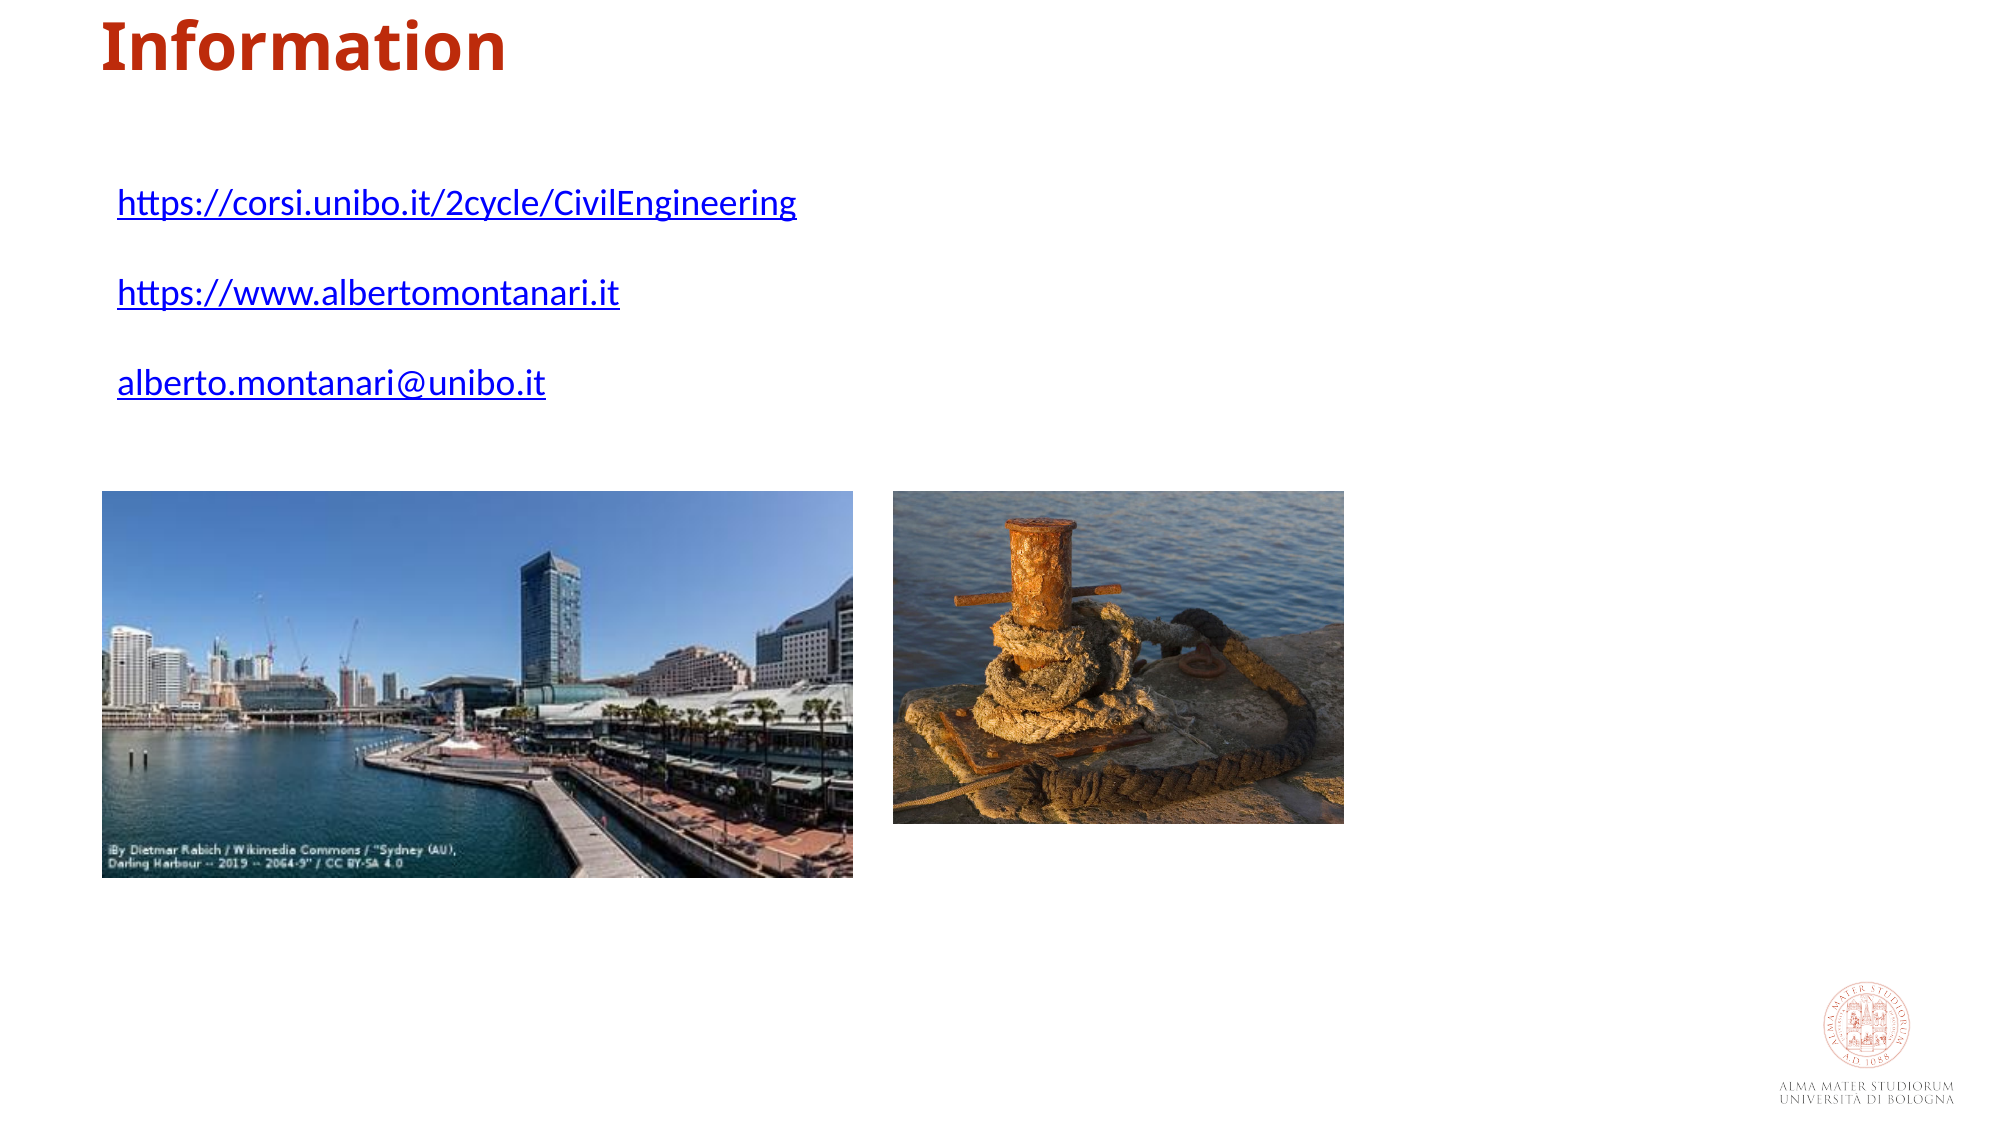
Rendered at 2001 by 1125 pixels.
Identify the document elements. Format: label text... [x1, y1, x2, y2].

list Information [86, 30, 1930, 138]
text_box https://corsi.unibo.it/2cycle/CivilEngineering https://www.albertomontanari.it alberto.montanari@unibo.it [102, 125, 1544, 456]
picture [893, 491, 1344, 824]
picture [101, 491, 853, 878]
picture [1752, 964, 1981, 1118]
